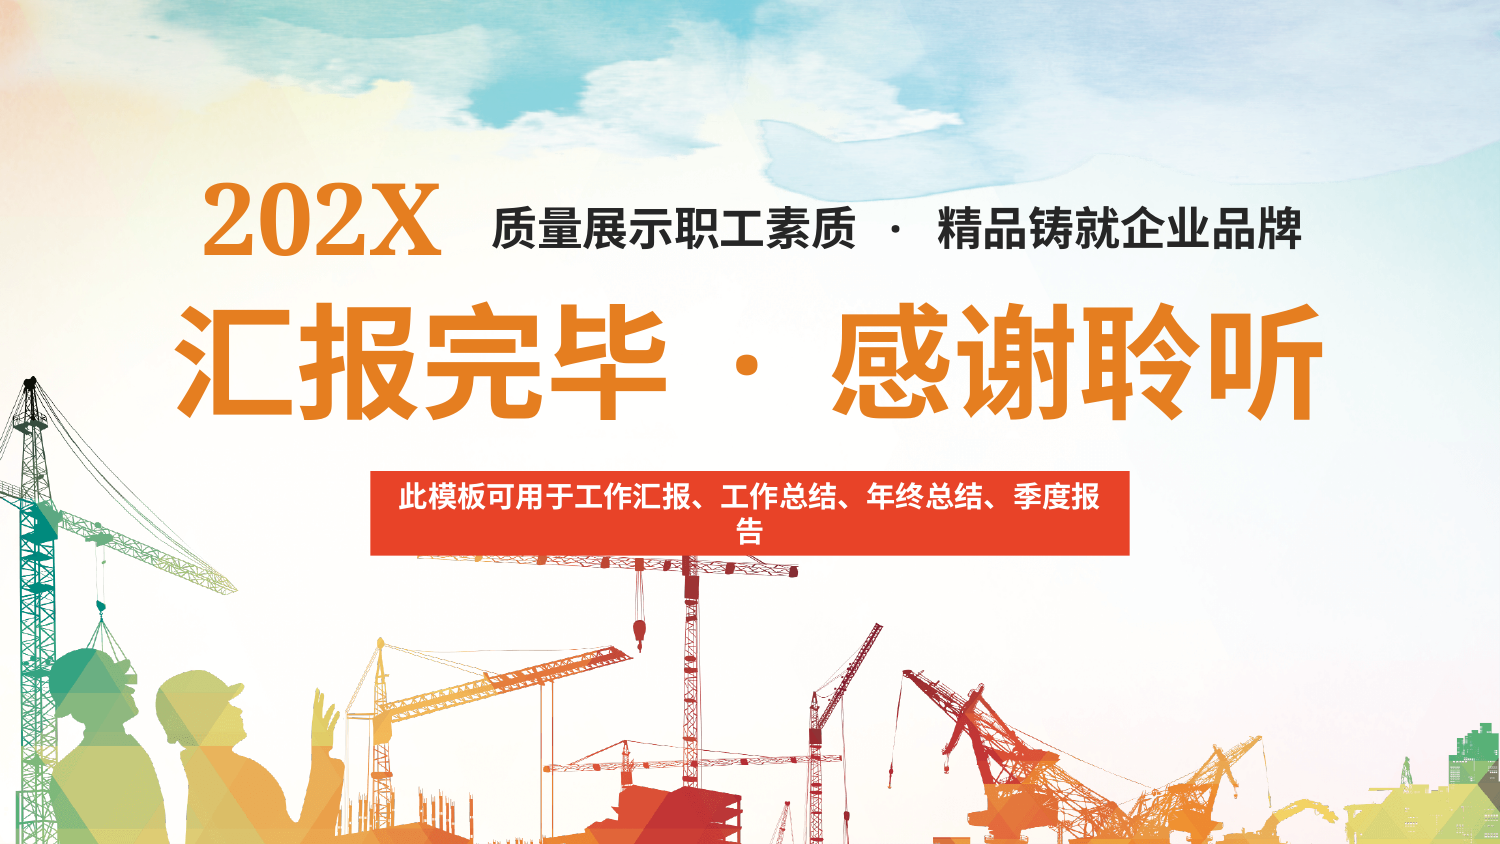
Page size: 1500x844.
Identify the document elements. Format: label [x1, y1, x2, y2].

picture [0, 376, 1500, 844]
text_box [0, 0, 1500, 376]
